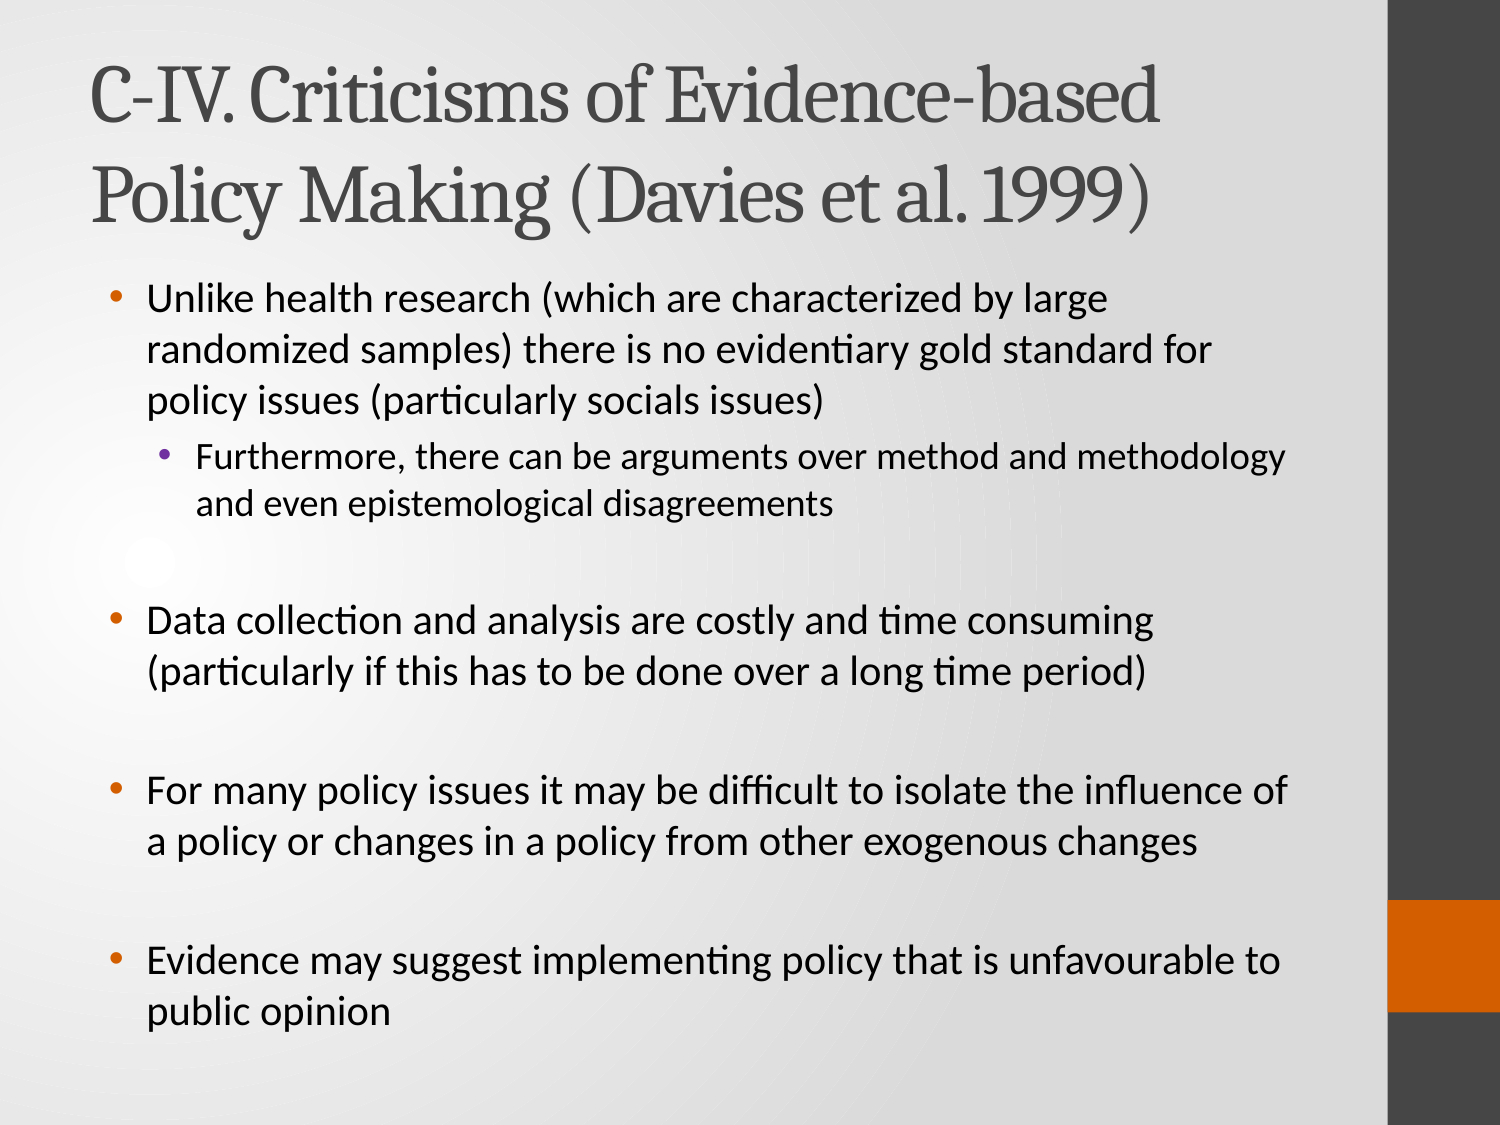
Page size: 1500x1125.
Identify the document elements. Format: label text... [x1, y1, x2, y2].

list Unlike health research (which are characterized by large randomized samples) there is no evidentiary gold standard for policy issues (particularly socials issues) Furthermore, there can be arguments over method and methodology and even epistemological disagreements Data collection and analysis are costly and time consuming (particularly if this has to be done over a long time period) For many policy issues it may be difficult to isolate the influence of a policy or changes in a policy from other exogenous changes Evidence may suggest implementing policy that is unfavourable to public opinion [75, 262, 1325, 1050]
title C-IV. Criticisms of Evidence-based Policy Making (Davies et al. 1999) [75, 45, 1325, 233]
